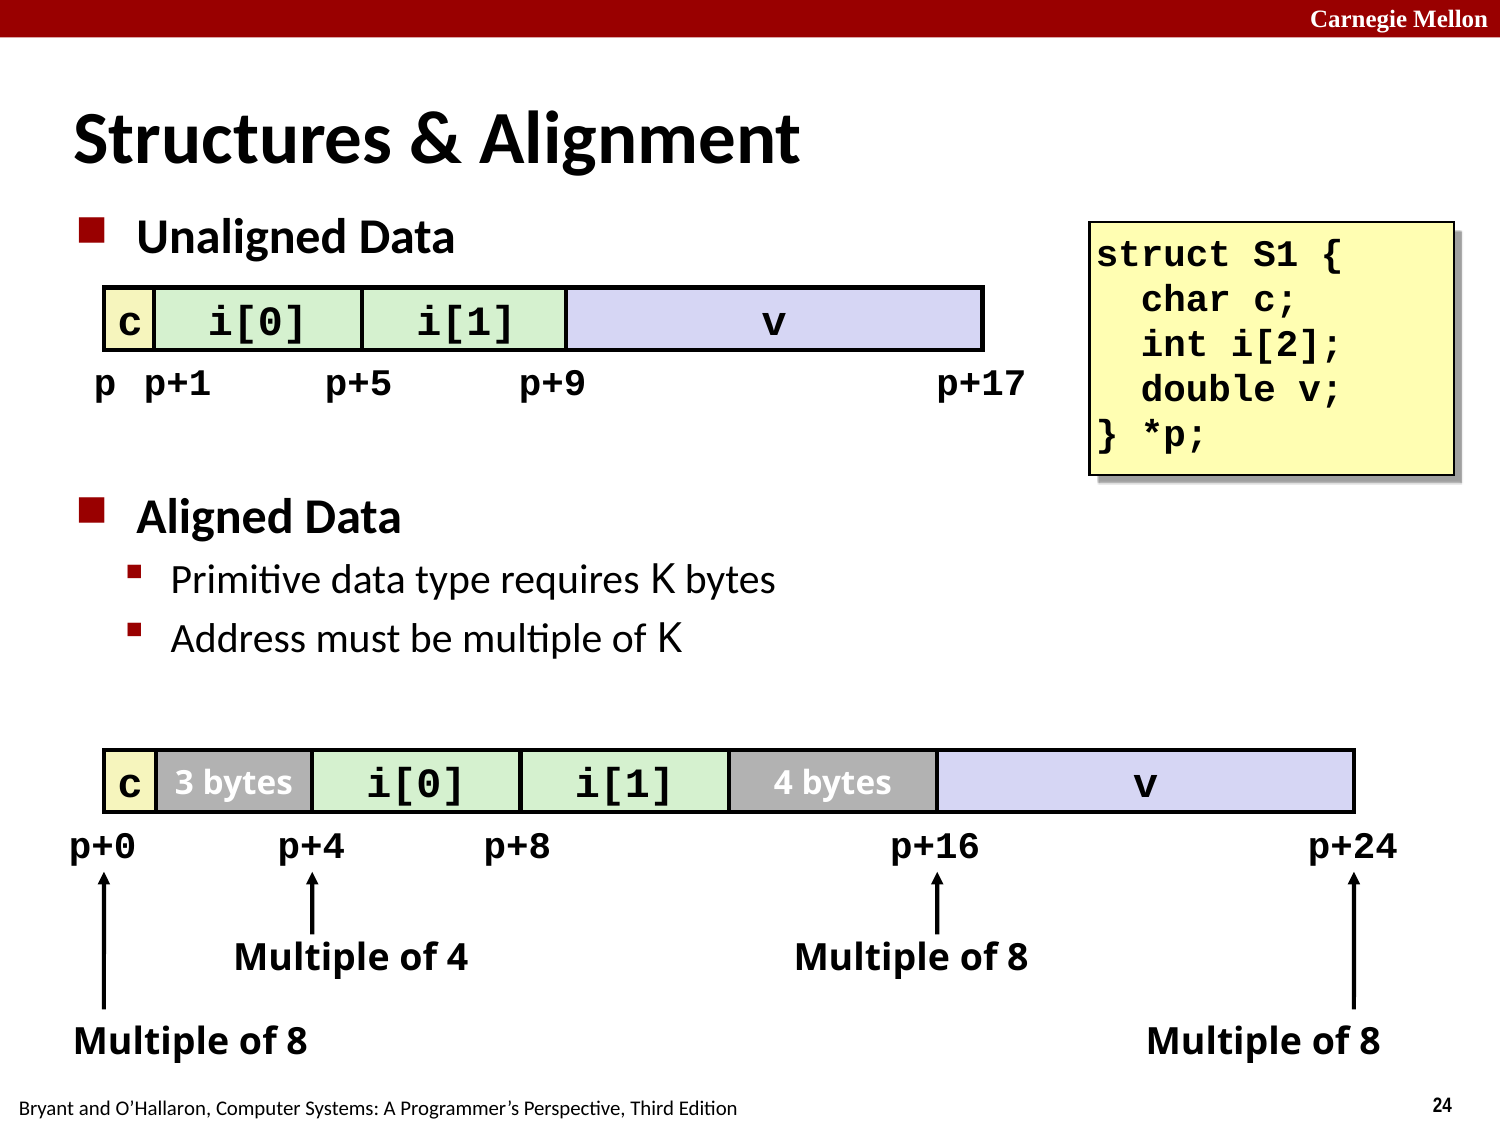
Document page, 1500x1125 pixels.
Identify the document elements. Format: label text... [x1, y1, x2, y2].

text_box v [565, 287, 983, 350]
list Unaligned Data Aligned Data Primitive data type requires K bytes Address must be multiple of K [64, 196, 1361, 788]
text_box p [87, 352, 123, 410]
text_box Multiple of 8 [787, 926, 1100, 985]
text_box i[0] [153, 287, 361, 350]
text_box c [103, 749, 155, 813]
text_box Multiple of 4 [226, 926, 567, 985]
text_box i[1] [361, 287, 565, 350]
text_box [306, 871, 319, 926]
text_box i[1] [520, 749, 728, 813]
text_box [931, 871, 944, 935]
text_box p+1 [137, 352, 218, 410]
text_box Multiple of 8 [66, 1010, 319, 1069]
text_box 4 bytes [728, 749, 938, 813]
text_box p+8 [477, 814, 558, 873]
text_box c [103, 287, 153, 350]
text_box [1347, 871, 1361, 1010]
text_box p+24 [1301, 814, 1405, 873]
text_box p+9 [512, 352, 593, 410]
text_box p+17 [930, 352, 1033, 410]
text_box p+4 [271, 814, 352, 873]
text_box [97, 871, 111, 1010]
text_box p+0 [62, 814, 143, 873]
text_box p+16 [883, 814, 987, 873]
text_box 3 bytes [155, 749, 313, 813]
text_box Multiple of 8 [1139, 1010, 1392, 1069]
text_box p+5 [318, 352, 399, 410]
text_box struct S1 { char c; int i[2]; double v; } *p; [1089, 222, 1455, 475]
text_box v [938, 749, 1354, 813]
title Structures & Alignment [58, 71, 1305, 197]
text_box i[0] [313, 749, 520, 813]
